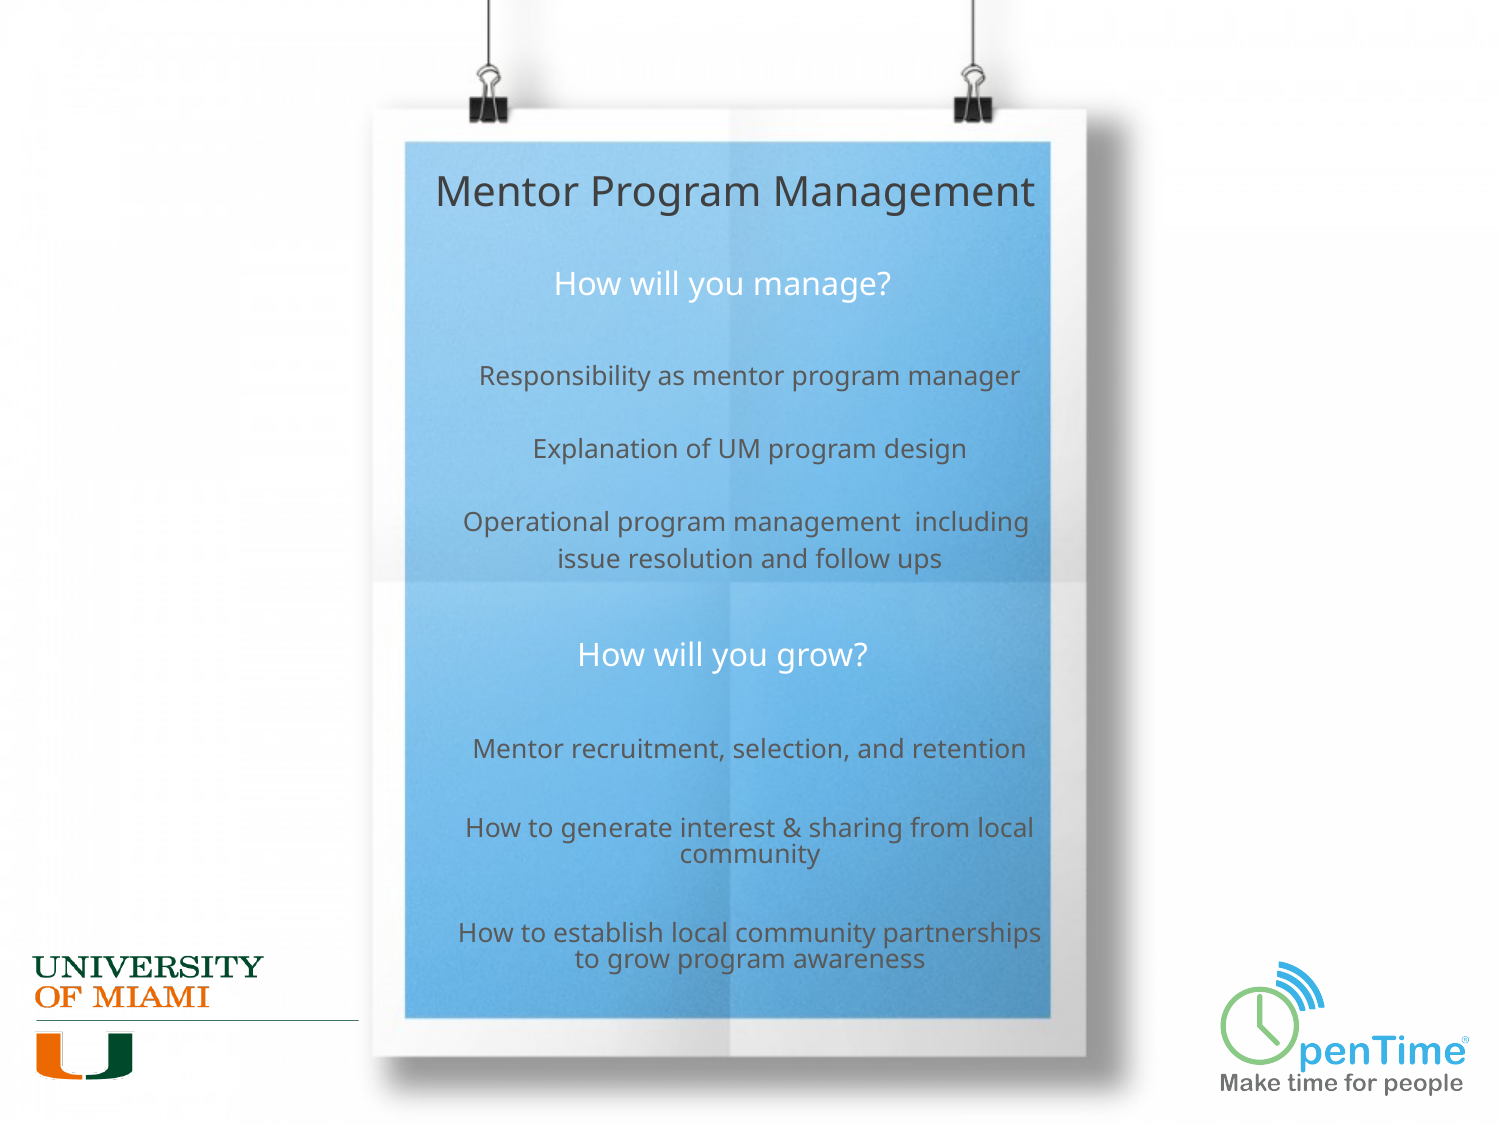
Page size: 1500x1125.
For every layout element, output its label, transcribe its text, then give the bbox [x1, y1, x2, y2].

picture [0, 0, 1500, 1125]
list How will you manage? Responsibility as mentor program manager Explanation of UM program design Operational program management including issue resolution and follow ups How will you grow? Mentor recruitment, selection, and retention How to generate interest & sharing from local community How to establish local community partnerships to grow program awareness [384, 260, 1061, 988]
title Mentor Program Management [127, 84, 1344, 302]
